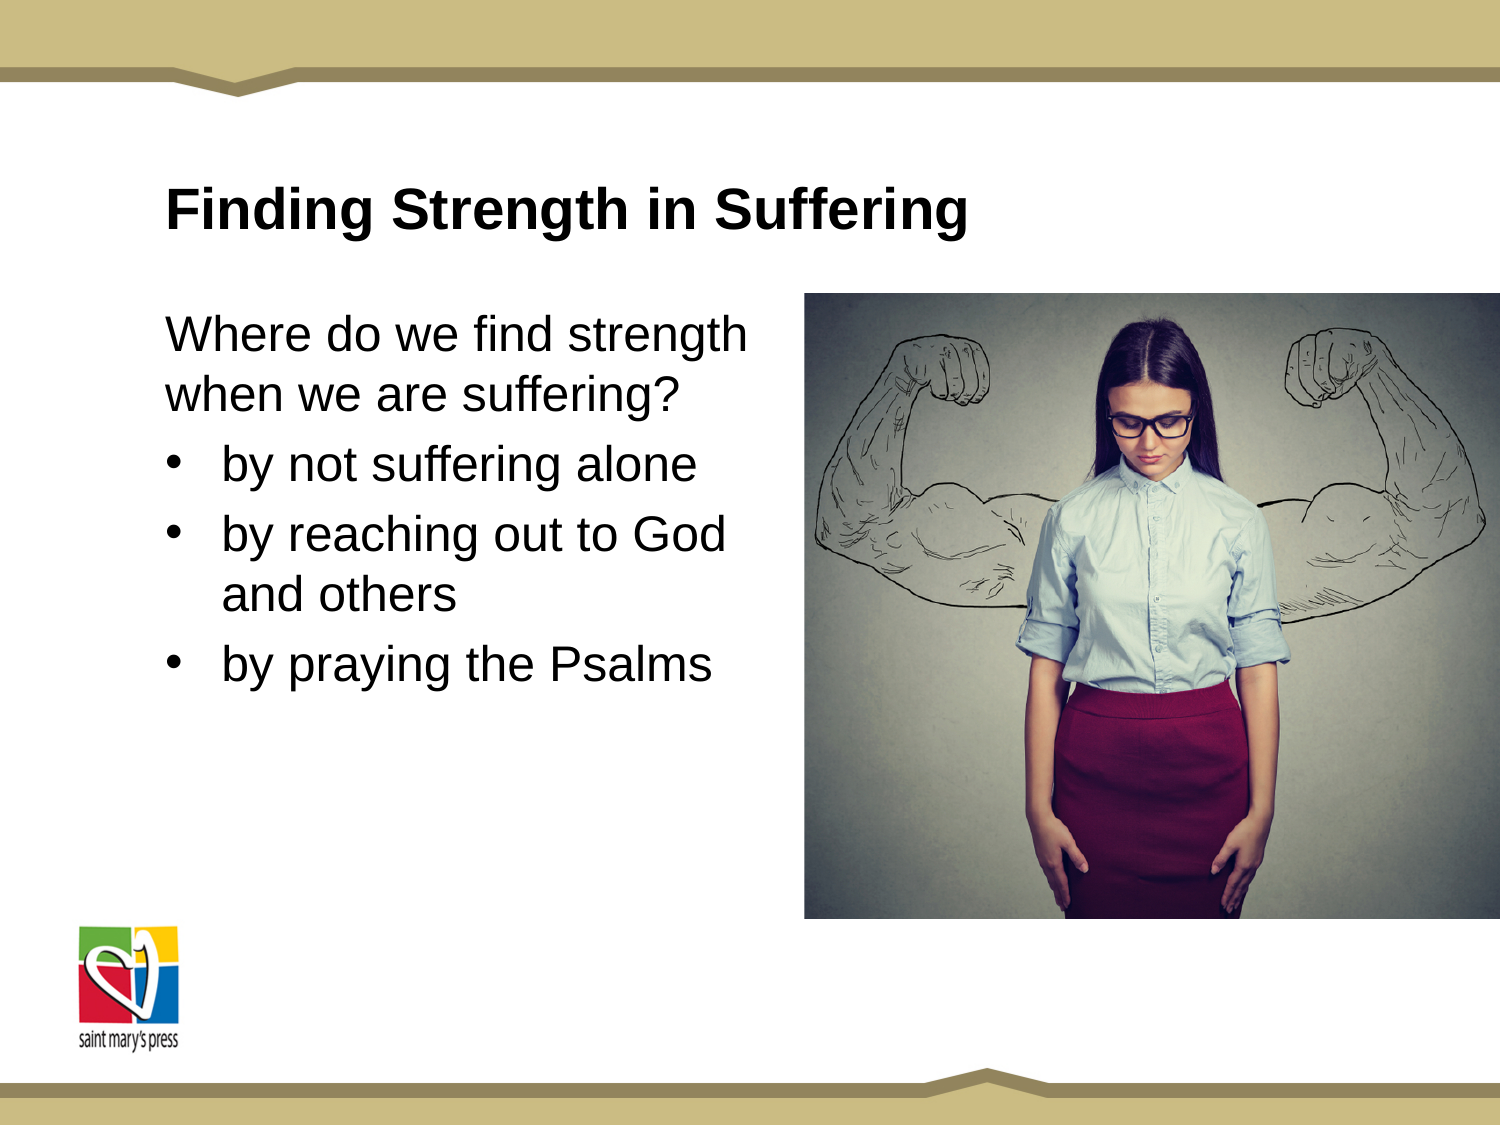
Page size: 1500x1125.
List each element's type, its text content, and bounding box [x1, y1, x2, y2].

title Finding Strength in Suffering [150, 149, 1500, 263]
text_box Where do we find strength when we are suffering? by not suffering alone by reaching out to God and others by praying the Psalms [150, 293, 802, 844]
picture [0, 0, 1500, 1125]
